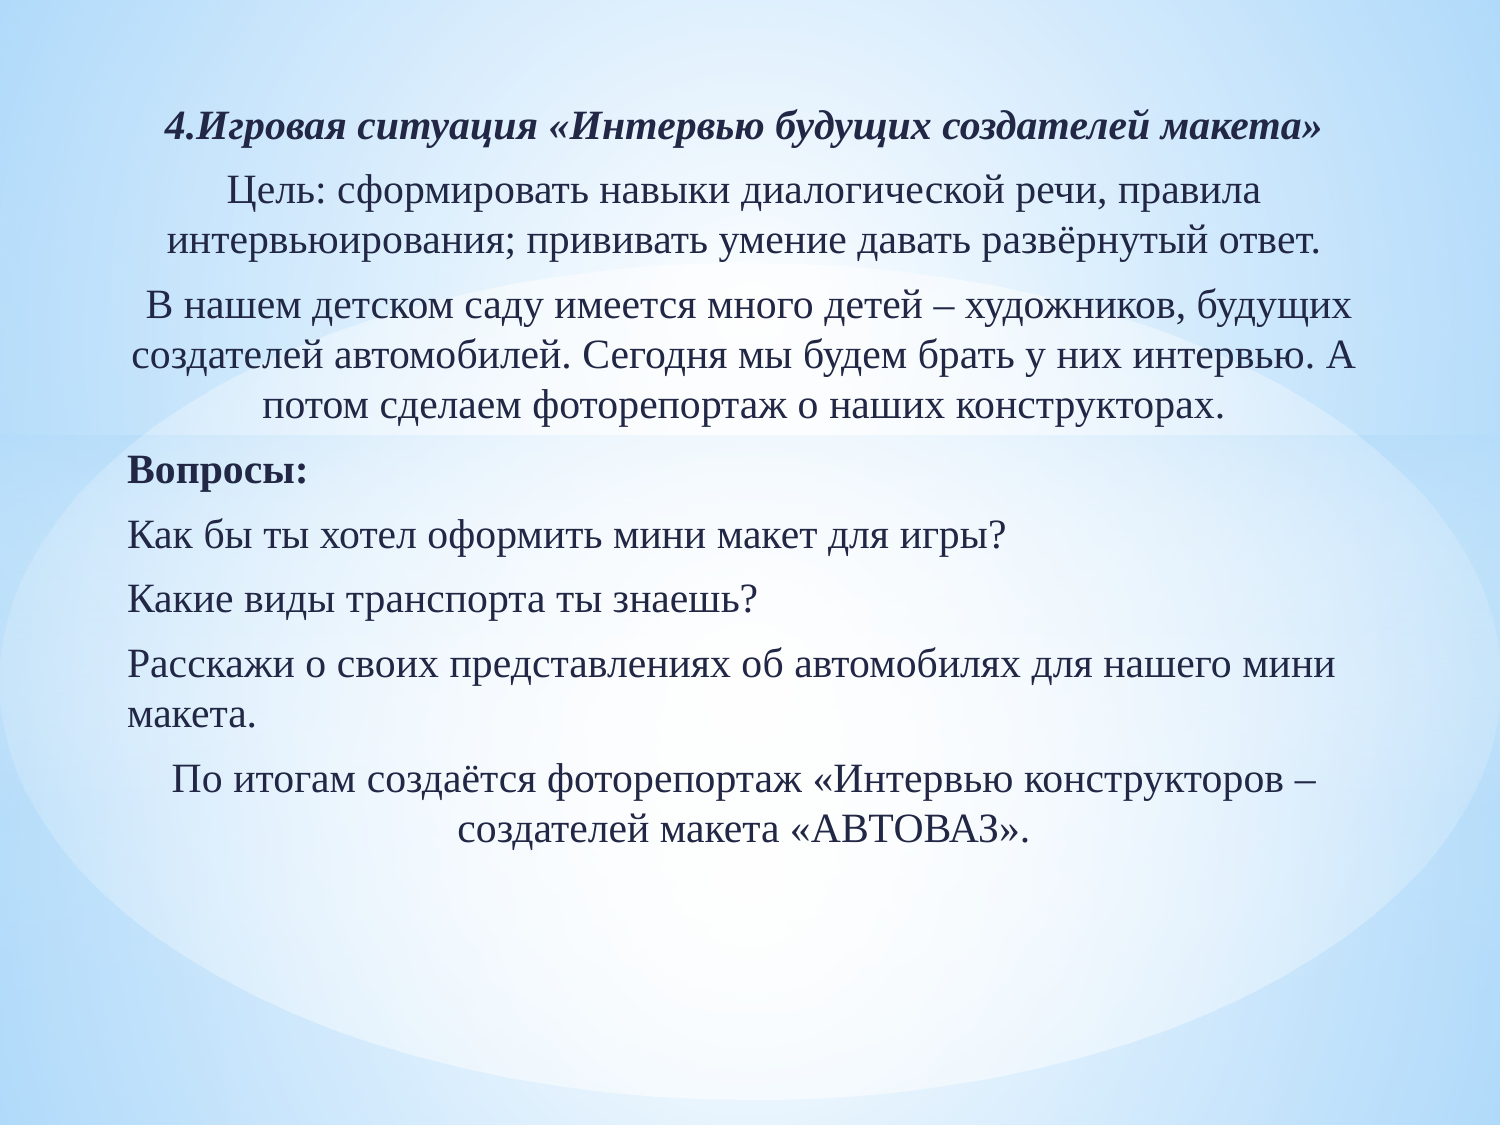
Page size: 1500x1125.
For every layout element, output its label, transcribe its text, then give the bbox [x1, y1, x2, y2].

list 4.Игровая ситуация «Интервью будущих создателей макета» Цель: сформировать навыки диалогической речи, правила интервьюирования; прививать умение давать развёрнутый ответ. В нашем детском саду имеется много детей – художников, будущих создателей автомобилей. Сегодня мы будем брать у них интервью. А потом сделаем фоторепортаж о наших конструкторах. Вопросы: Как бы ты хотел оформить мини макет для игры? Какие виды транспорта ты знаешь? Расскажи о своих представлениях об автомобилях для нашего мини макета. По итогам создаётся фоторепортаж «Интервью конструкторов – создателей макета «АВТОВАЗ». [112, 90, 1376, 893]
